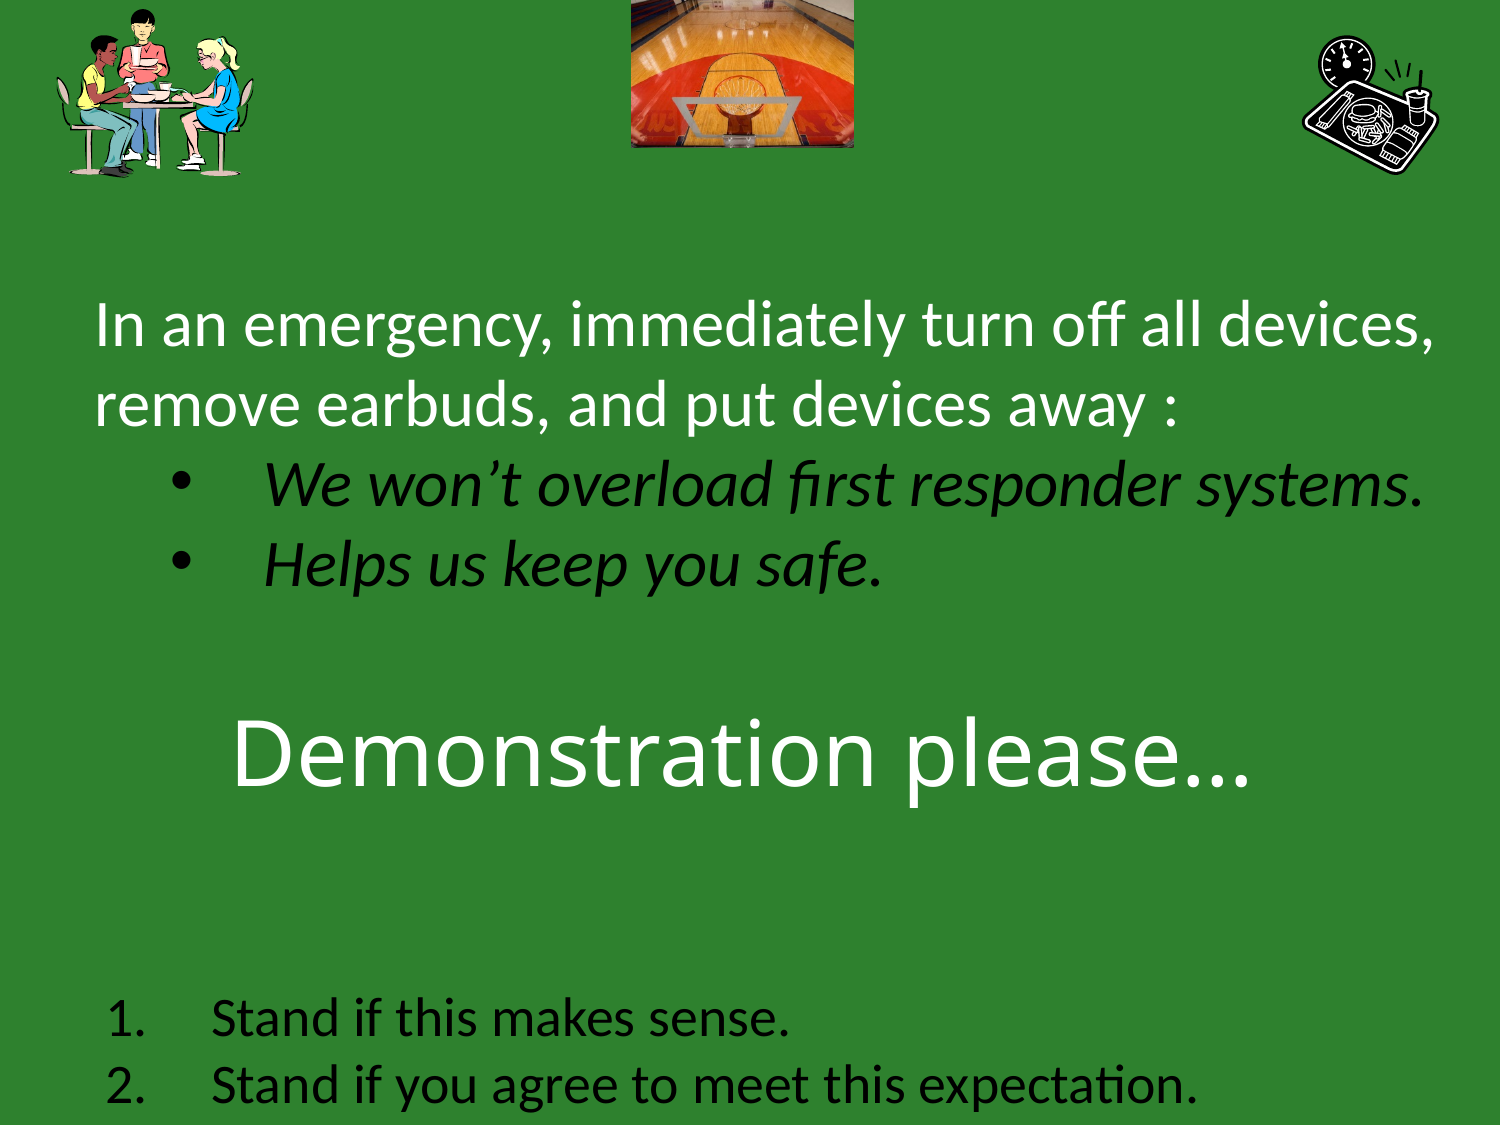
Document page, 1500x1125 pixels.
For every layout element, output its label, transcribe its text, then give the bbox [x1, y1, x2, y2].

picture [1299, 34, 1441, 179]
picture [52, 6, 258, 179]
text_box Demonstration please… [214, 687, 1271, 813]
picture [631, 0, 854, 148]
text_box Stand if this makes sense. Stand if you agree to meet this expectation. [89, 972, 1440, 1123]
text_box In an emergency, immediately turn off all devices, remove earbuds, and put devices away : We won’t overload first responder systems. Helps us keep you safe. [5, 272, 1480, 607]
